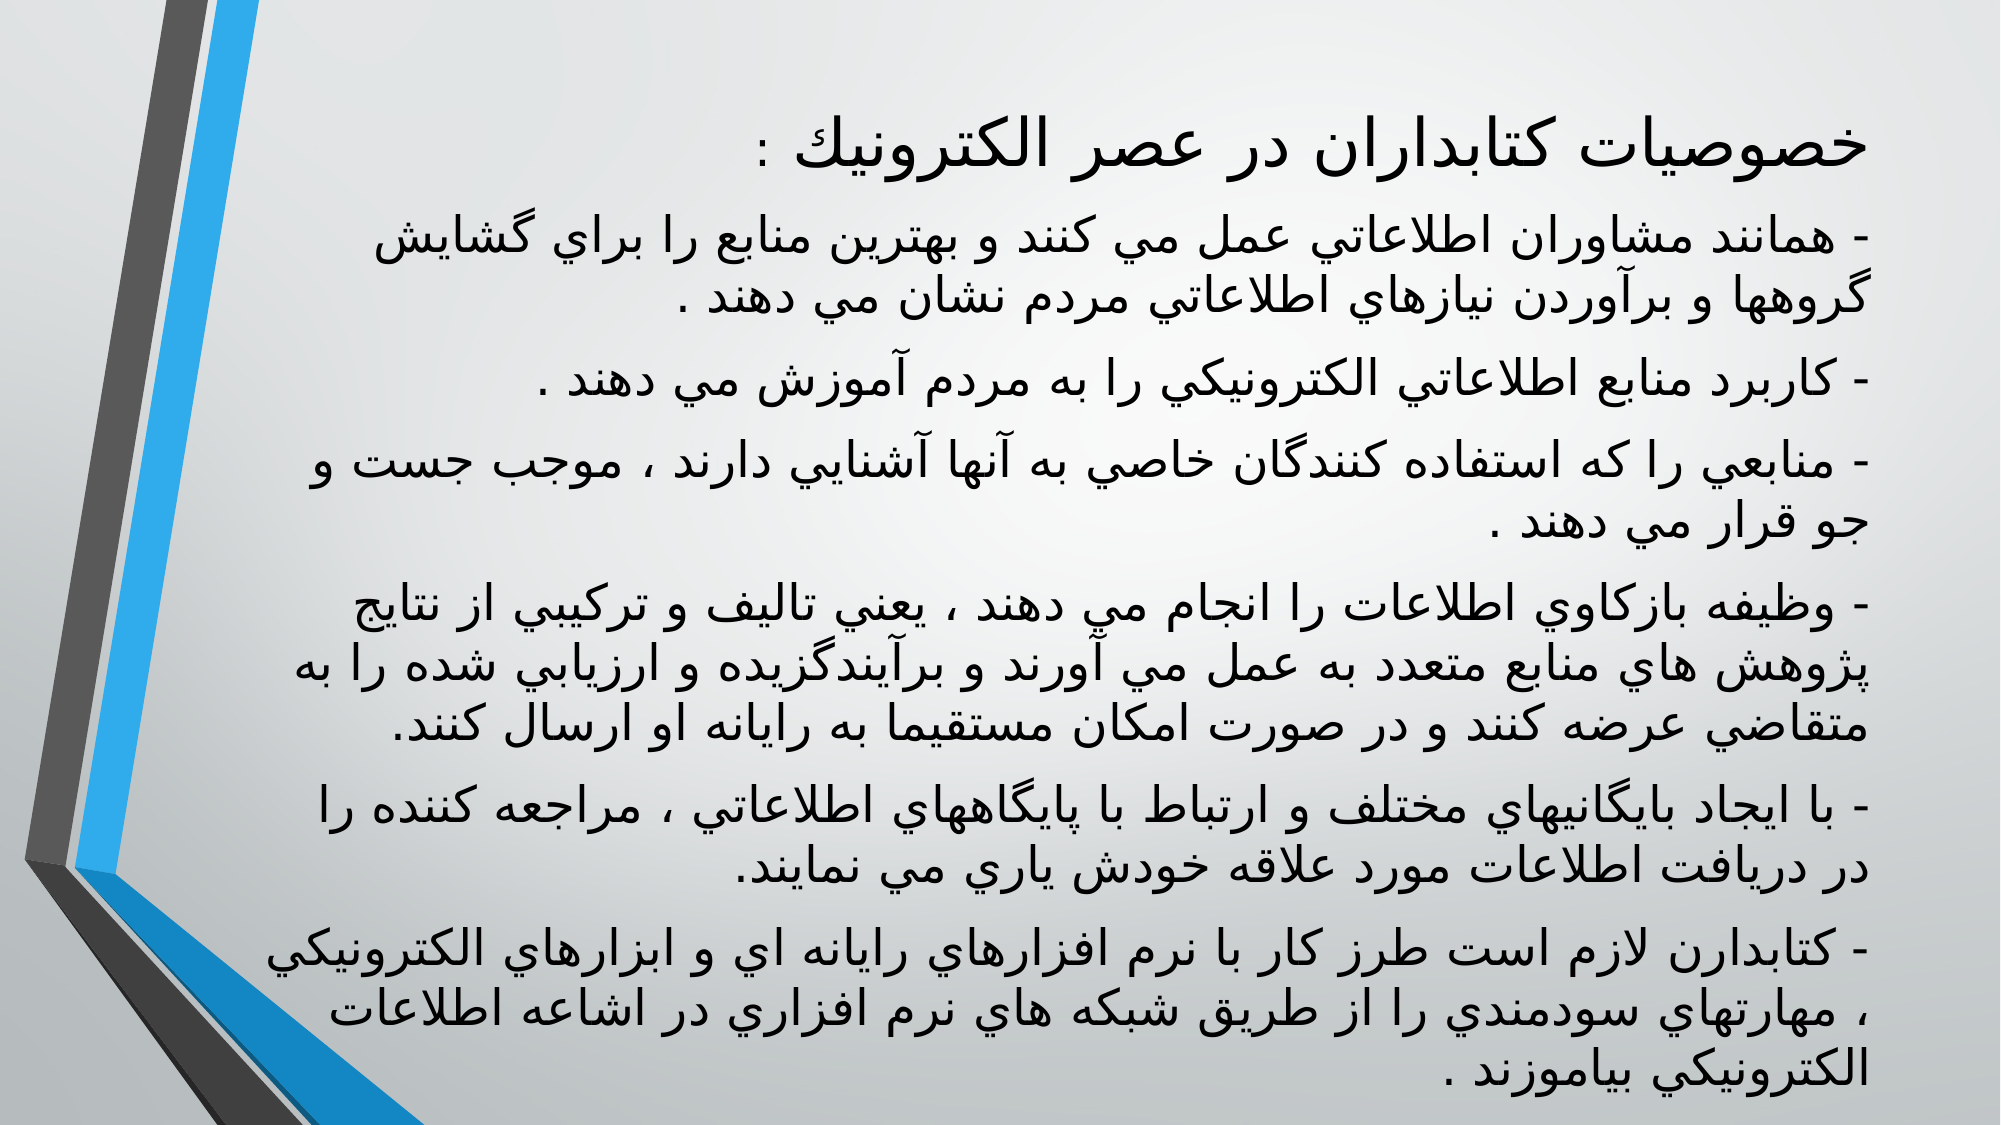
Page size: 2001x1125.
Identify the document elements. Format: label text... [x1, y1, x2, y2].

list خصوصيات كتابداران در عصر الكترونيك : - همانند مشاوران اطلاعاتي عمل مي كنند و بهترين منابع را براي گشايش گروهها و برآوردن نيازهاي اطلاعاتي مردم نشان مي دهند . - كاربرد منابع اطلاعاتي الكترونيكي را به مردم آموزش مي دهند . - منابعي را كه استفاده كنندگان خاصي به آنها آشنايي دارند ، موجب جست و جو قرار مي دهند . - وظيفه بازكاوي اطلاعات را انجام مي دهند ، يعني تاليف و تركيبي از نتايج پژوهش هاي منابع متعدد به عمل مي آورند و برآيندگزيده و ارزيابي شده را به متقاضي عرضه كنند و در صورت امكان مستقيما به رايانه او ارسال كنند. - با ايجاد بايگانيهاي مختلف و ارتباط با پايگاههاي اطلاعاتي ، مراجعه كننده را در دريافت اطلاعات مورد علاقه خودش ياري مي نمايند. - كتابدارن لازم است طرز كار با نرم افزارهاي رايانه اي و ابزارهاي الكترونيكي ، مهارتهاي سودمندي را از طريق شبكه هاي نرم افزاري در اشاعه اطلاعات الكترونيكي بياموزند . [243, 81, 1887, 1111]
